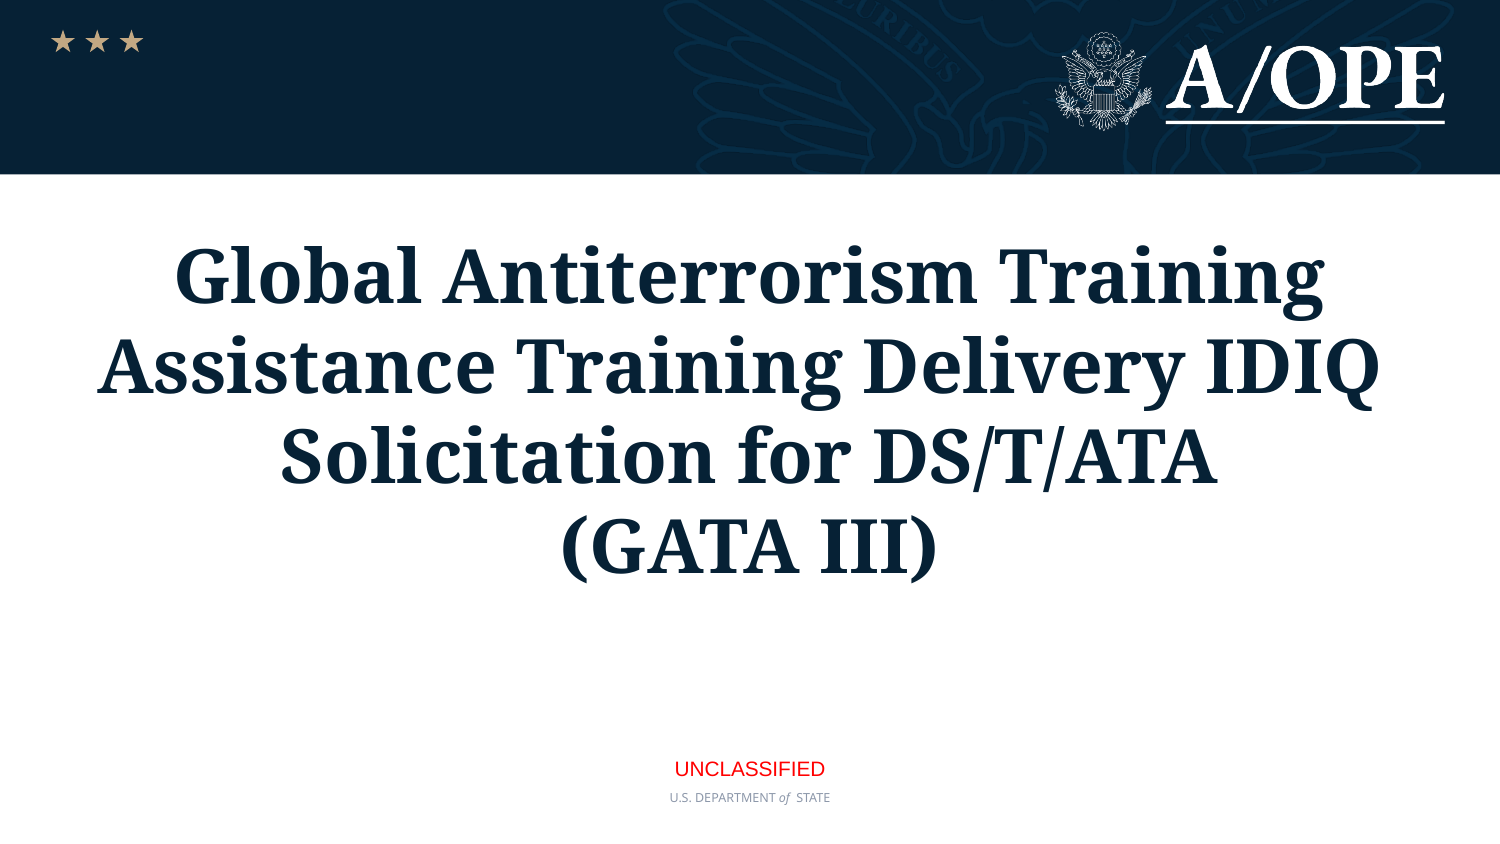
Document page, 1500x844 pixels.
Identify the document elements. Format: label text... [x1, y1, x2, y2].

picture [587, 0, 1500, 174]
text_box UNCLASSIFIED [659, 747, 841, 788]
title Global Antiterrorism Training Assistance Training Delivery IDIQ Solicitation for DS/T/ATA (GATA III) [51, 243, 1449, 574]
